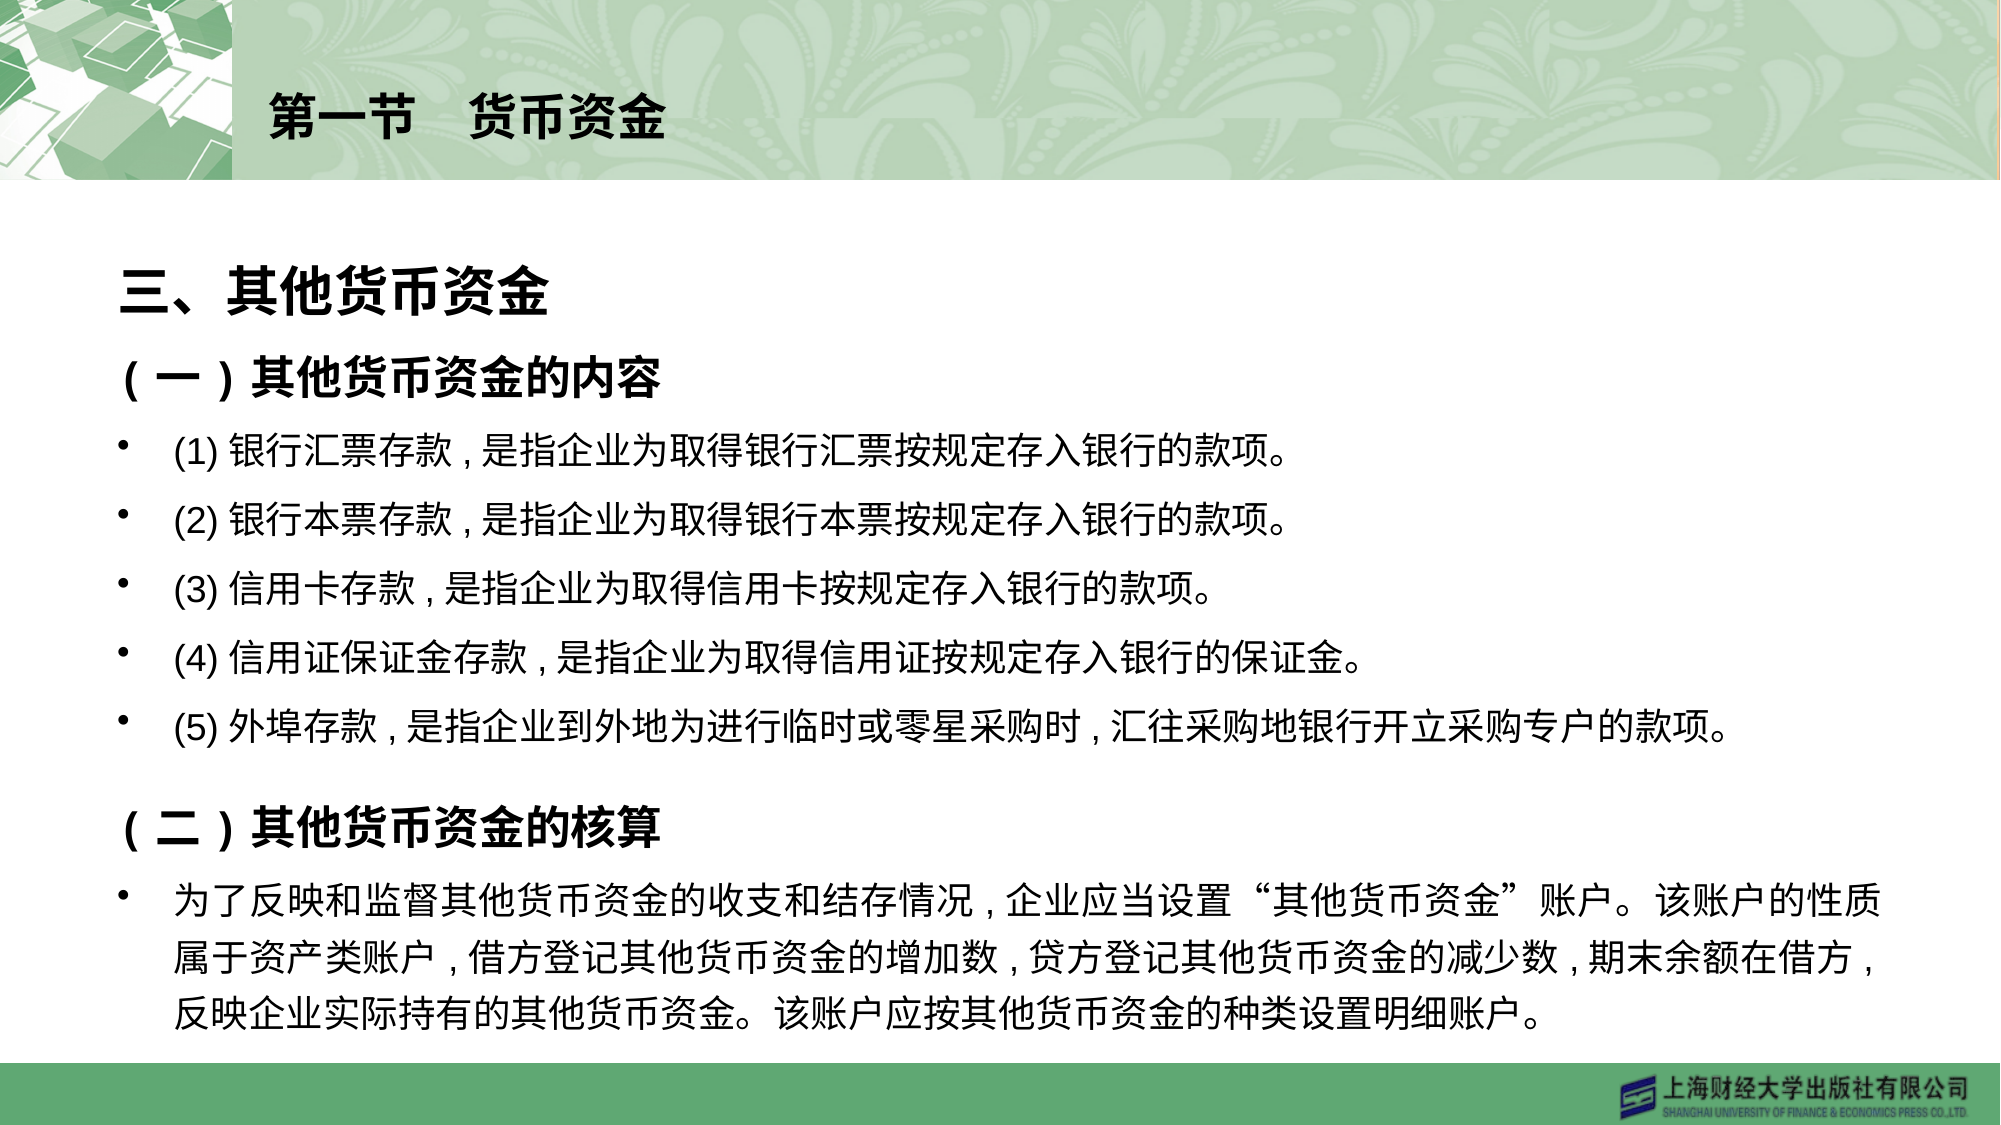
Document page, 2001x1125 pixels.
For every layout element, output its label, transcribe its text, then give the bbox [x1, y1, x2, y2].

list 三、其他货币资金 (一)其他货币资金的内容 (1)银行汇票存款,是指企业为取得银行汇票按规定存入银行的款项。 (2)银行本票存款,是指企业为取得银行本票按规定存入银行的款项。 (3)信用卡存款,是指企业为取得信用卡按规定存入银行的款项。 (4)信用证保证金存款,是指企业为取得信用证按规定存入银行的保证金。 (5)外埠存款,是指企业到外地为进行临时或零星采购时,汇往采购地银行开立采购专户的款项。 (二)其他货币资金的核算 为了反映和监督其他货币资金的收支和结存情况,企业应当设置“其他货币资金”账户。该账户的性质属于资产类账户,借方登记其他货币资金的增加数,贷方登记其他货币资金的减少数,期末余额在借方,反映企业实际持有的其他货币资金。该账户应按其他货币资金的种类设置明细账户。 [102, 233, 1898, 1057]
title 第一节 货币资金 [252, 64, 1609, 168]
picture [0, 0, 2001, 1125]
